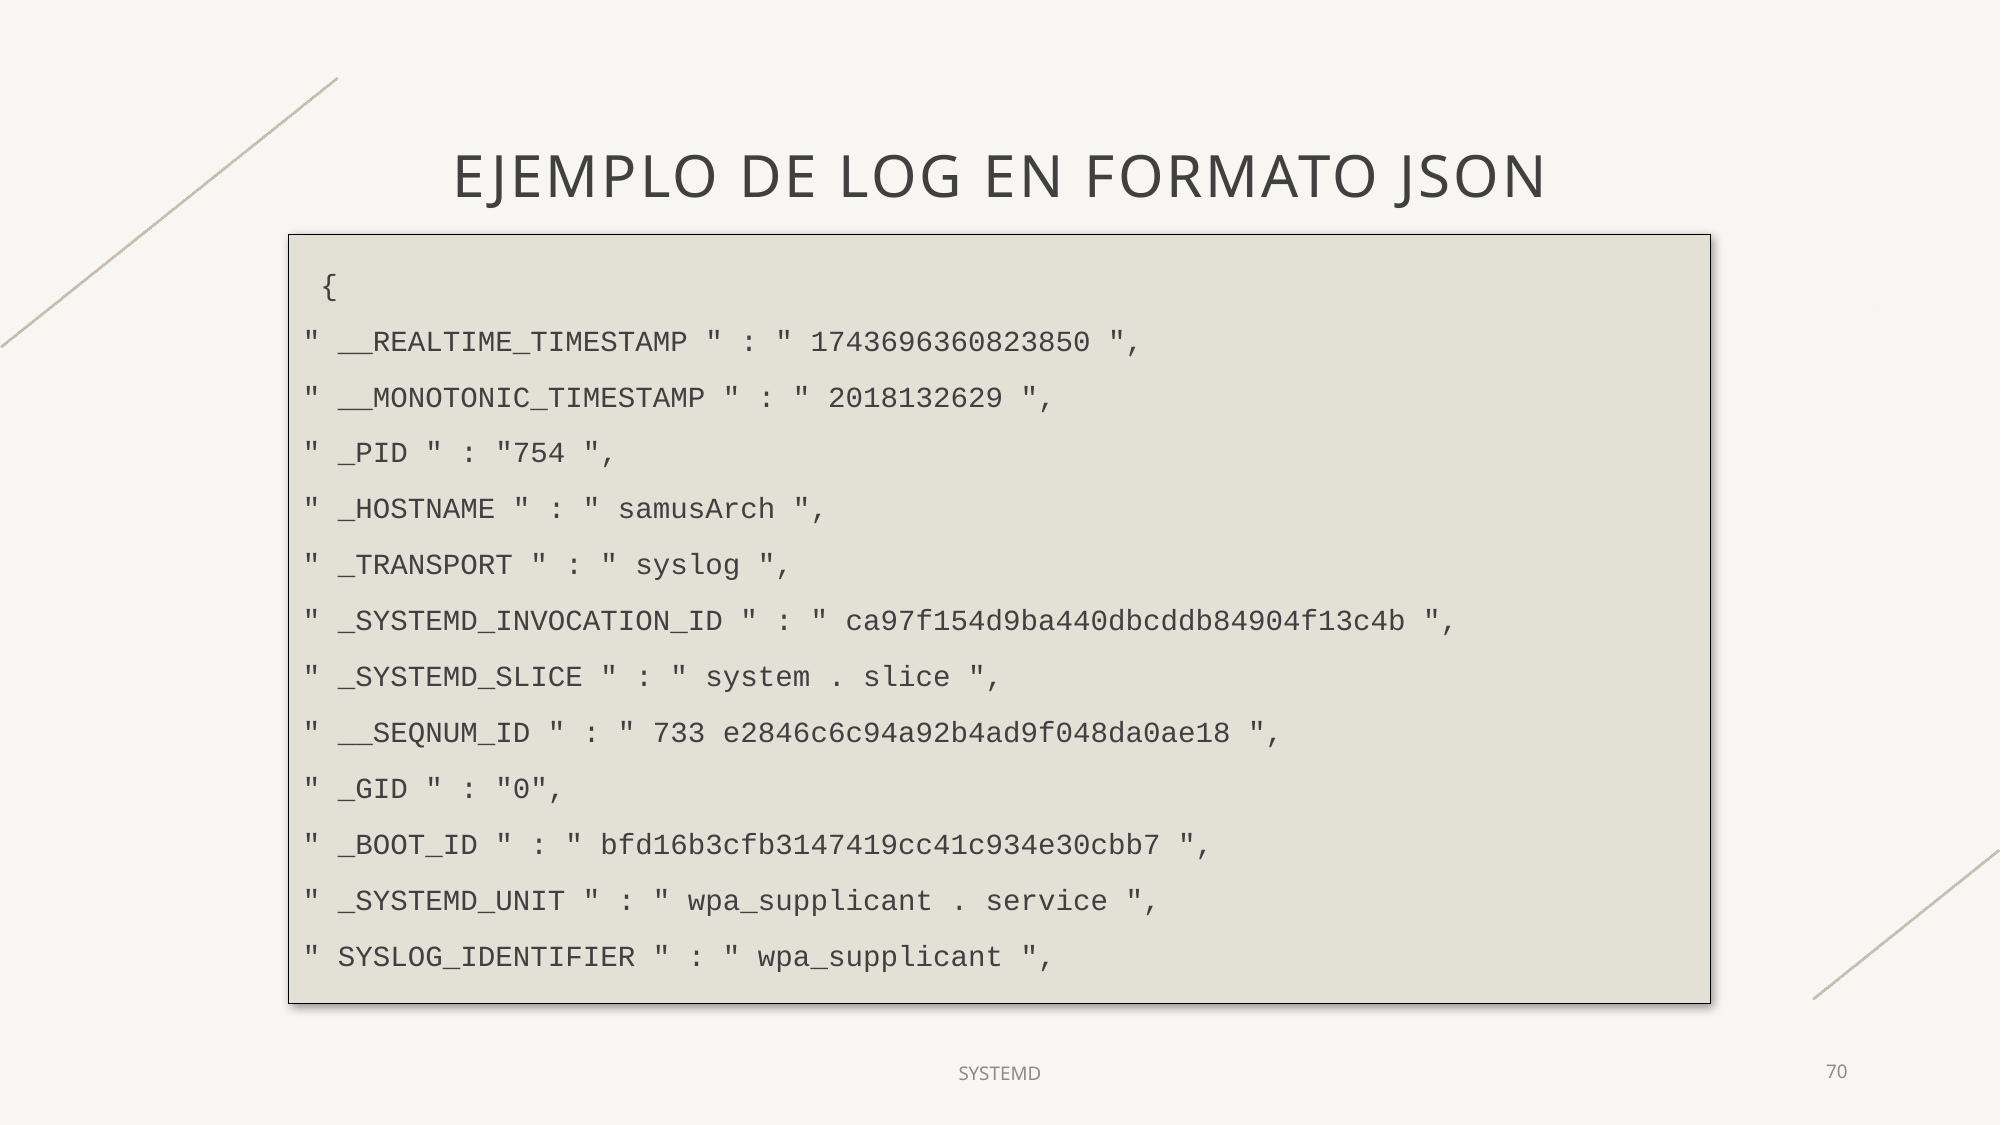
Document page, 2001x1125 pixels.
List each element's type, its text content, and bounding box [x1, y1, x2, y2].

footer SYSTEMD [662, 1042, 1338, 1103]
title Ejemplo de log en formato json [427, 109, 1574, 230]
text_box { " __REALTIME_TIMESTAMP " : " 1743696360823850 ", " __MONOTONIC_TIMESTAMP " : " 2018132629 ", " _PID " : "754 ", " _HOSTNAME " : " samusArch ", " _TRANSPORT " : " syslog ", " _SYSTEMD_INVOCATION_ID " : " ca97f154d9ba440dbcddb84904f13c4b ", " _SYSTEMD_SLICE " : " system . slice ", " __SEQNUM_ID " : " 733 e2846c6c94a92b4ad9f048da0ae18 ", " _GID " : "0", " _BOOT_ID " : " bfd16b3cfb3147419cc41c934e30cbb7 ", " _SYSTEMD_UNIT " : " wpa_supplicant . service ", " SYSLOG_IDENTIFIER " : " wpa_supplicant ", [288, 234, 1711, 1004]
slide_number 70 [1412, 1042, 1863, 1103]
picture [1812, 849, 2000, 1000]
picture [0, 77, 338, 348]
